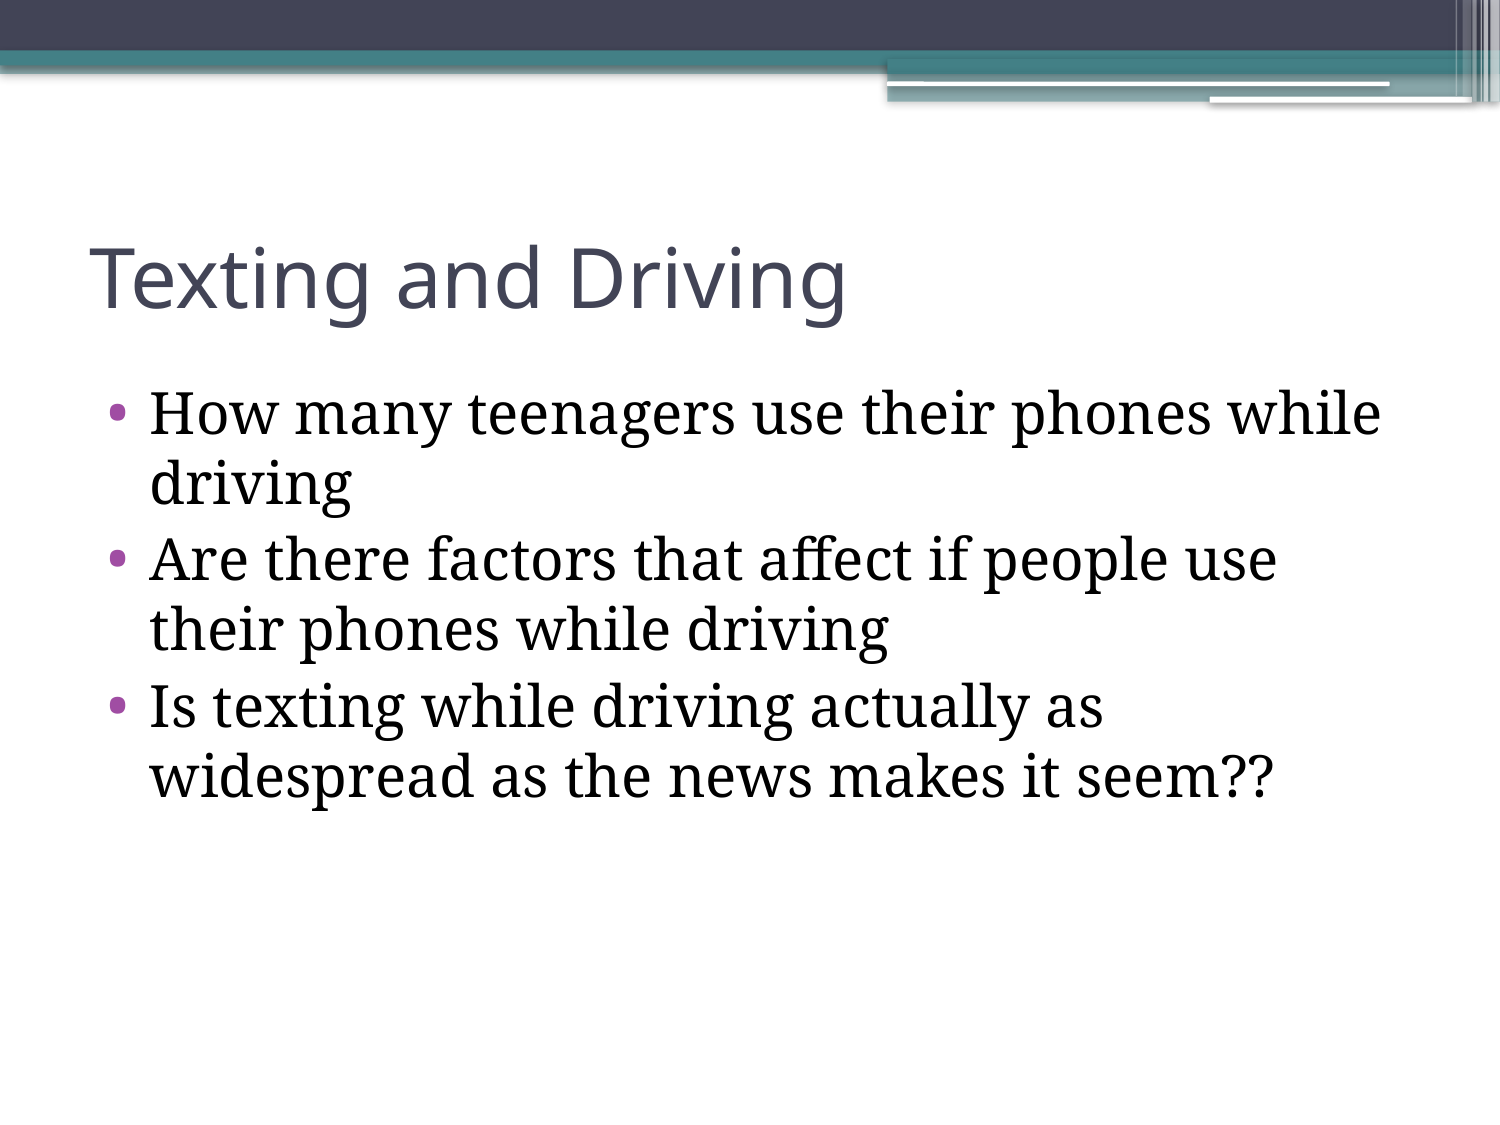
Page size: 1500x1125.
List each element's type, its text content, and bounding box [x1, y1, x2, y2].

list How many teenagers use their phones while driving Are there factors that affect if people use their phones while driving Is texting while driving actually as widespread as the news makes it seem?? [75, 368, 1425, 1079]
title Texting and Driving [75, 187, 1425, 363]
